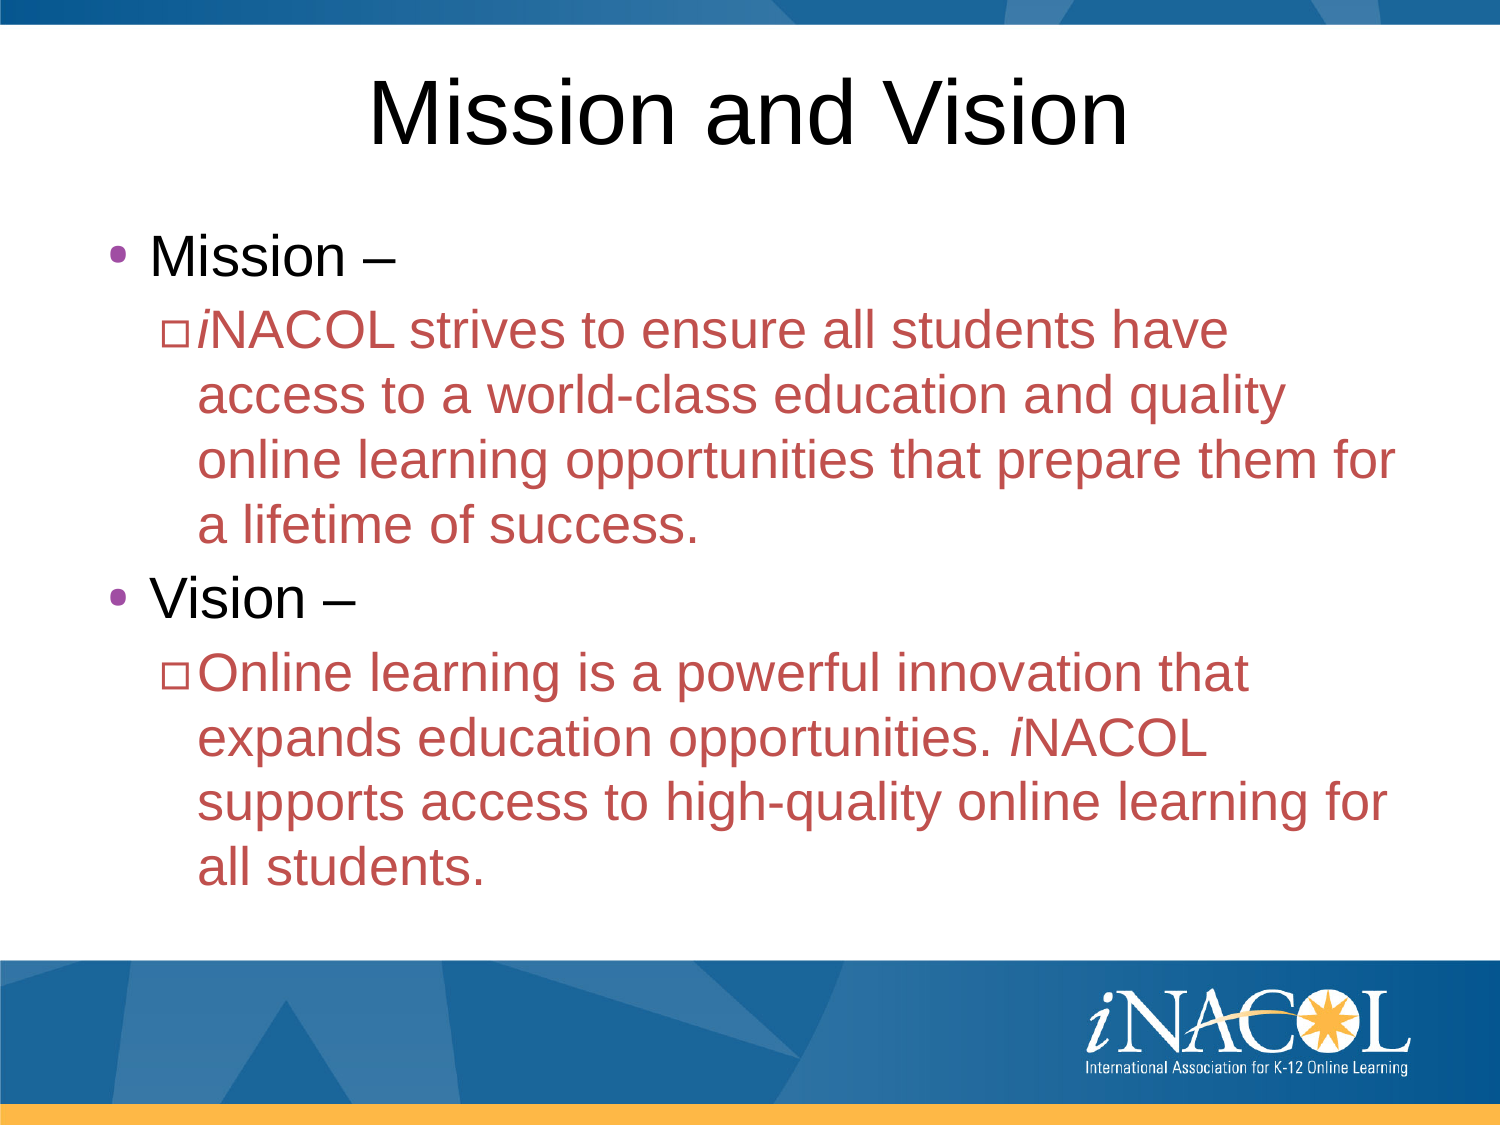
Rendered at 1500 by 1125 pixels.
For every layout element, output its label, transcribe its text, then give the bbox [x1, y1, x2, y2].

title Mission and Vision [75, 45, 1425, 210]
picture [0, 0, 1500, 1125]
text_box Mission – iNACOL strives to ensure all students have access to a world-class education and quality online learning opportunities that prepare them for a lifetime of success. Vision – Online learning is a powerful innovation that expands education opportunities. iNACOL supports access to high-quality online learning for all students. [74, 210, 1425, 921]
